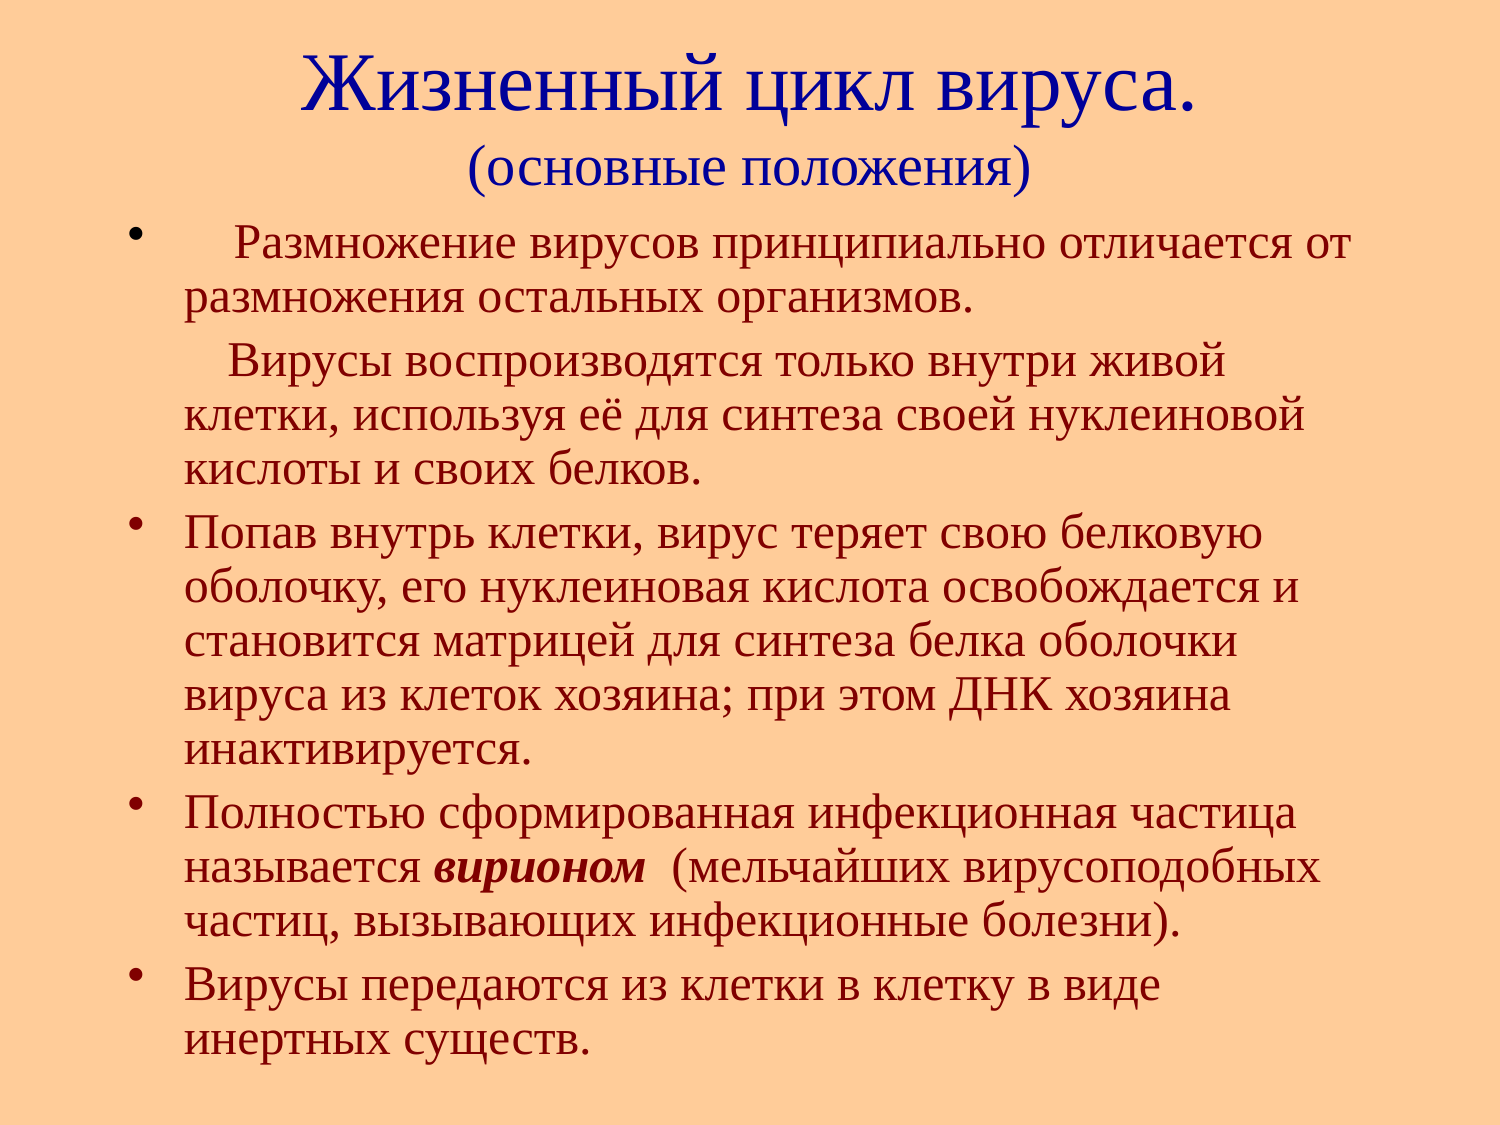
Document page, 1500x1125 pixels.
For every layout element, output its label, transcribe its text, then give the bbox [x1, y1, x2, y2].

title Жизненный цикл вируса. (основные положения) [112, 37, 1388, 188]
list Размножение вирусов принципиально отличается от размножения остальных организмов. Вирусы воспроизводятся только внутри живой клетки, используя её для синтеза своей нуклеиновой кислоты и своих белков. Попав внутрь клетки, вирус теряет свою белковую оболочку, его нуклеиновая кислота освобождается и становится матрицей для синтеза белка оболочки вируса из клеток хозяина; при этом ДНК хозяина инактивируется. Полностью сформированная инфекционная частица называется вирионом (мельчайших вирусоподобных частиц, вызывающих инфекционные болезни). Вирусы передаются из клетки в клетку в виде инертных существ. [112, 207, 1388, 1083]
